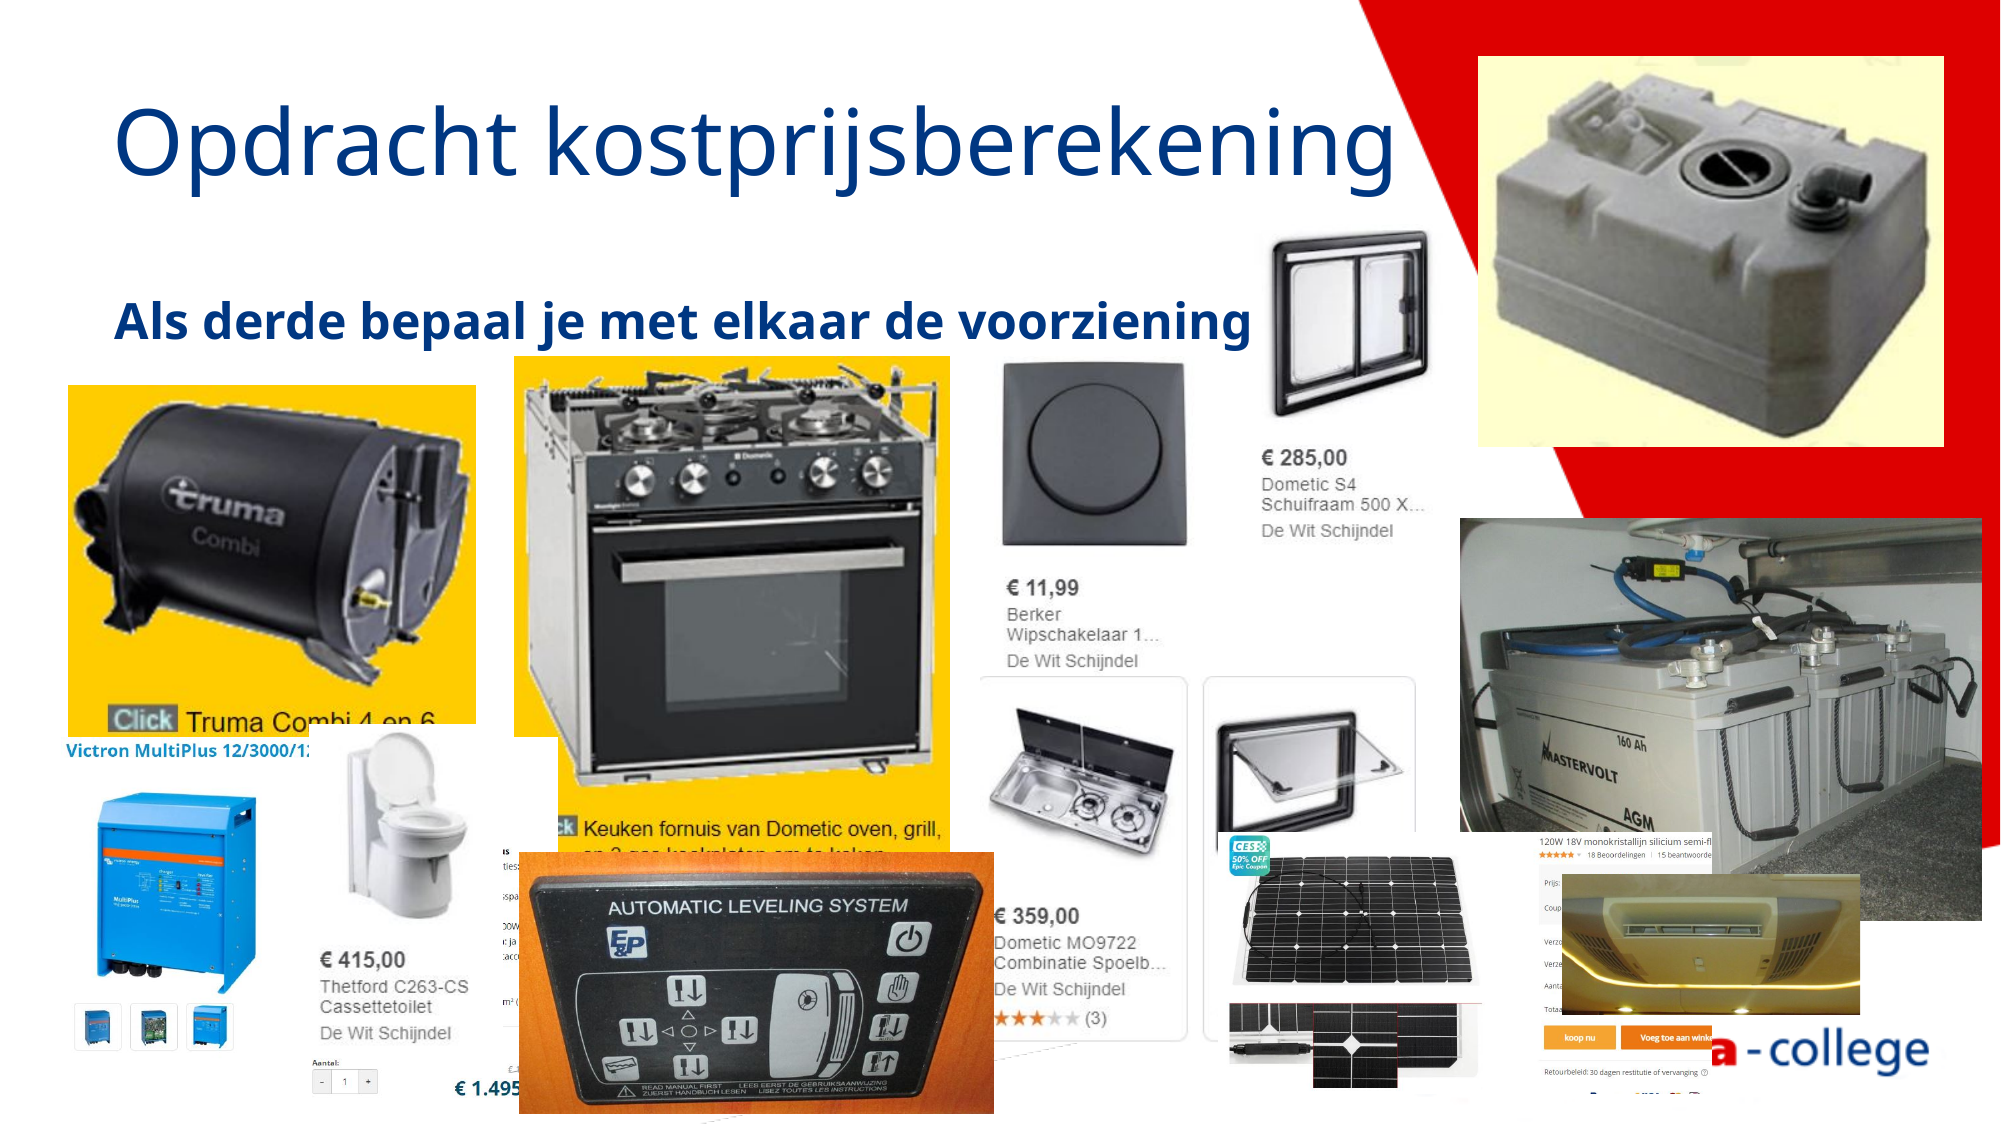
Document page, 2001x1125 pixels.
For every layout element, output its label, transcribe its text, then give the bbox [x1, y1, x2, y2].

picture [0, 0, 2001, 1125]
list Als derde bepaal je met elkaar de voorzieningen [99, 251, 1247, 357]
title Opdracht kostprijsberekening [97, 45, 1678, 233]
